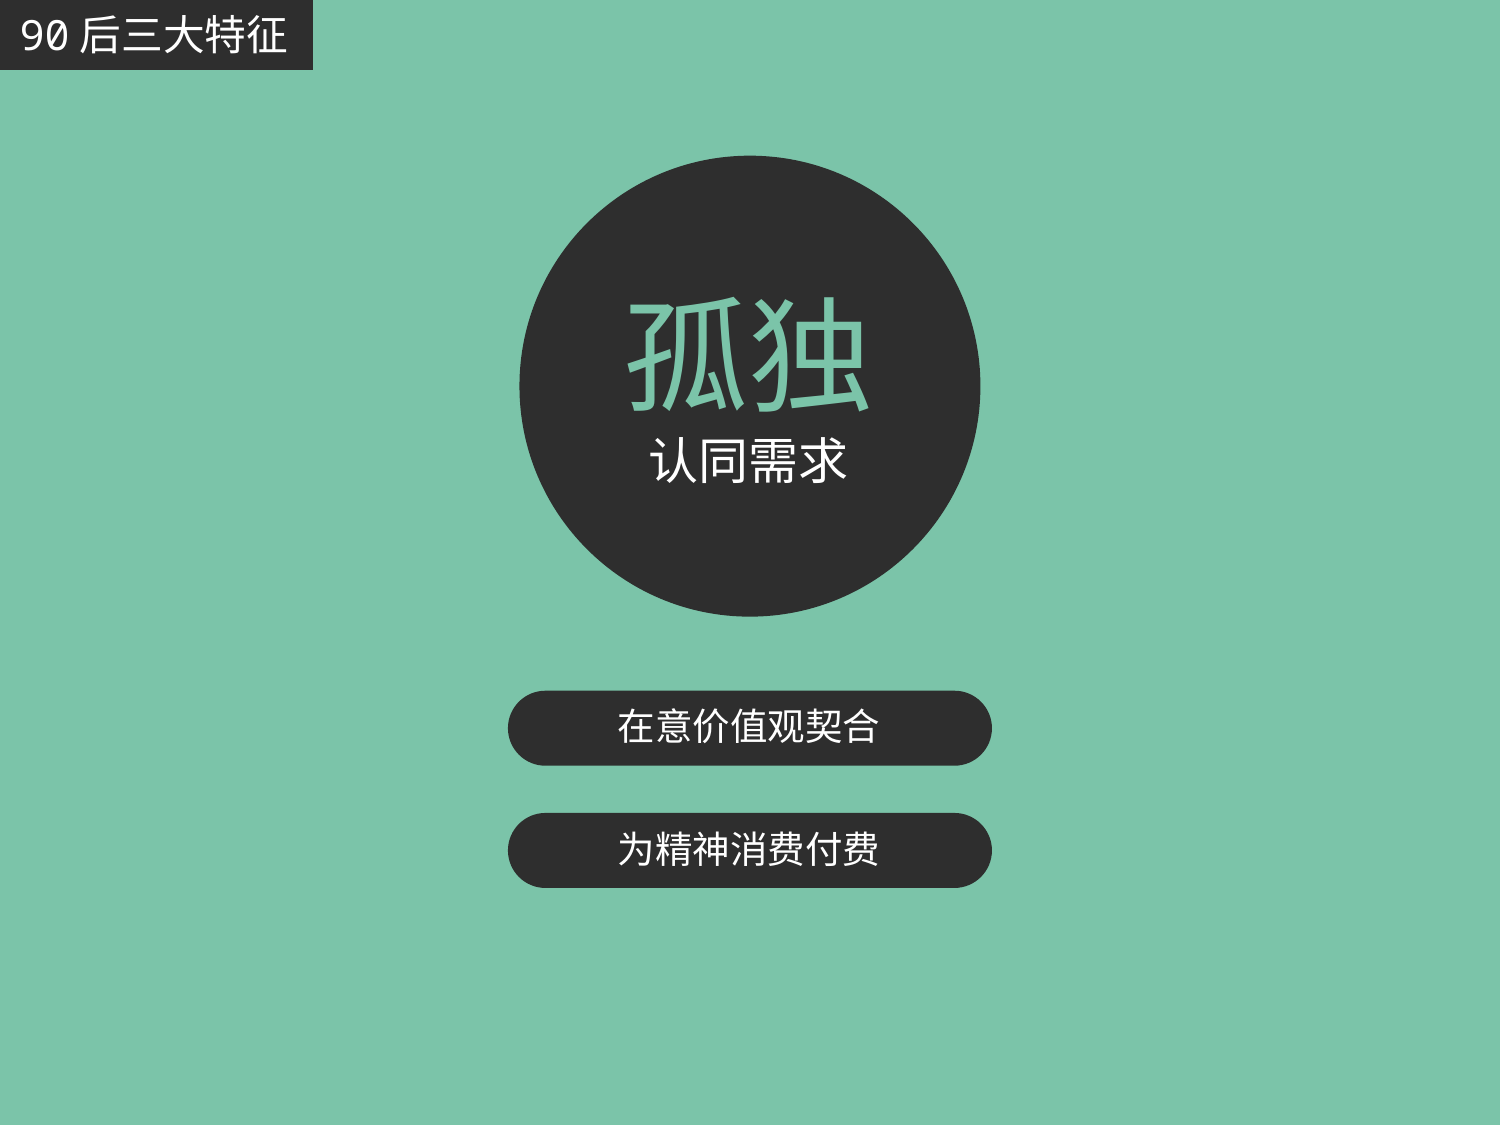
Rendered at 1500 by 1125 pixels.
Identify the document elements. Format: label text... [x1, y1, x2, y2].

text_box [0, 0, 315, 72]
text_box 认同需求 [648, 439, 849, 497]
text_box 90后三大特征 [19, 16, 289, 66]
text_box [505, 688, 995, 768]
text_box 孤独 [624, 302, 875, 435]
text_box [505, 810, 995, 891]
text_box [517, 153, 983, 619]
text_box [0, 0, 1500, 1125]
text_box 为精神消费付费 [617, 833, 881, 879]
text_box 在意价值观契合 [617, 710, 881, 756]
